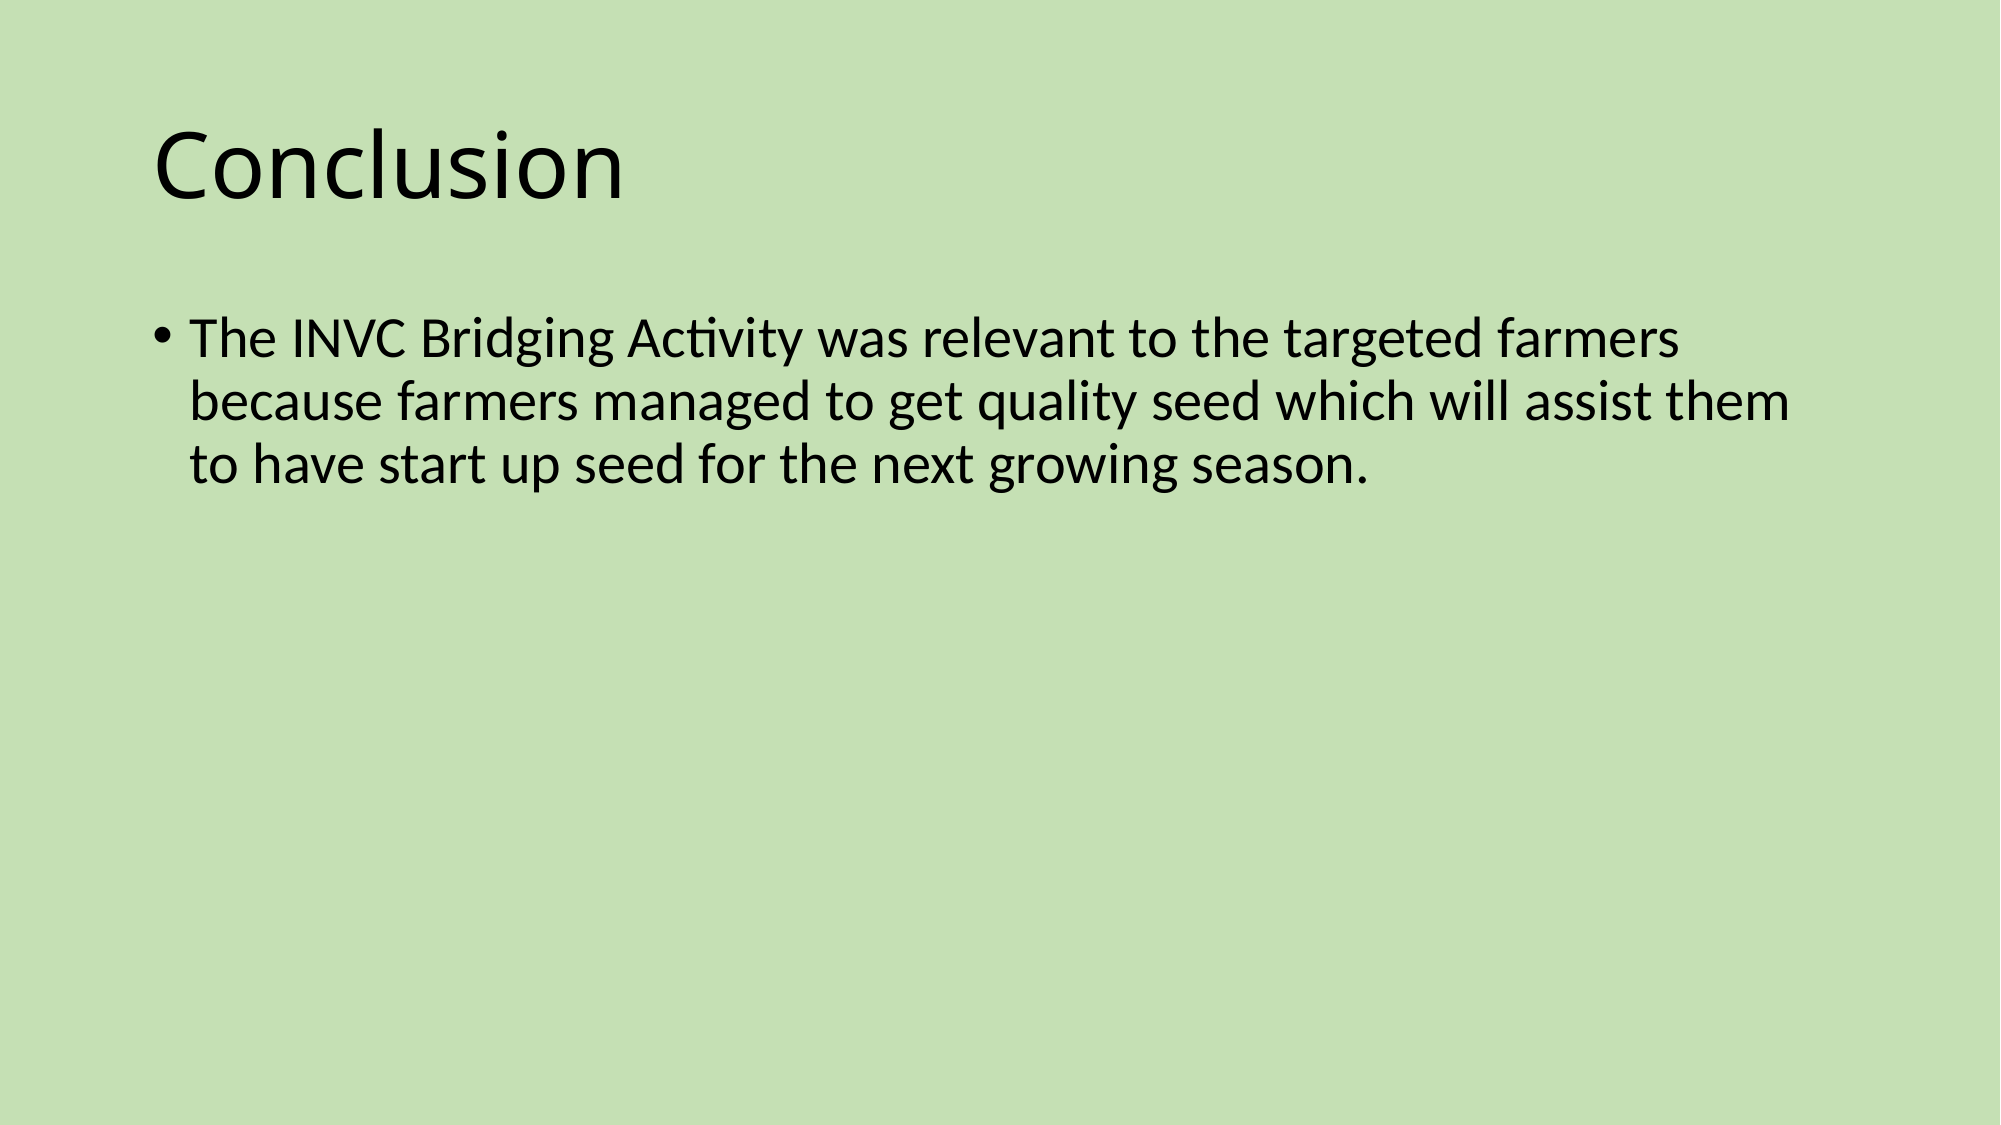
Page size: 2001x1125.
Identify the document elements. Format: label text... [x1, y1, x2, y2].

title Conclusion [137, 59, 1863, 278]
list The INVC Bridging Activity was relevant to the targeted farmers because farmers managed to get quality seed which will assist them to have start up seed for the next growing season. [137, 299, 1863, 1014]
